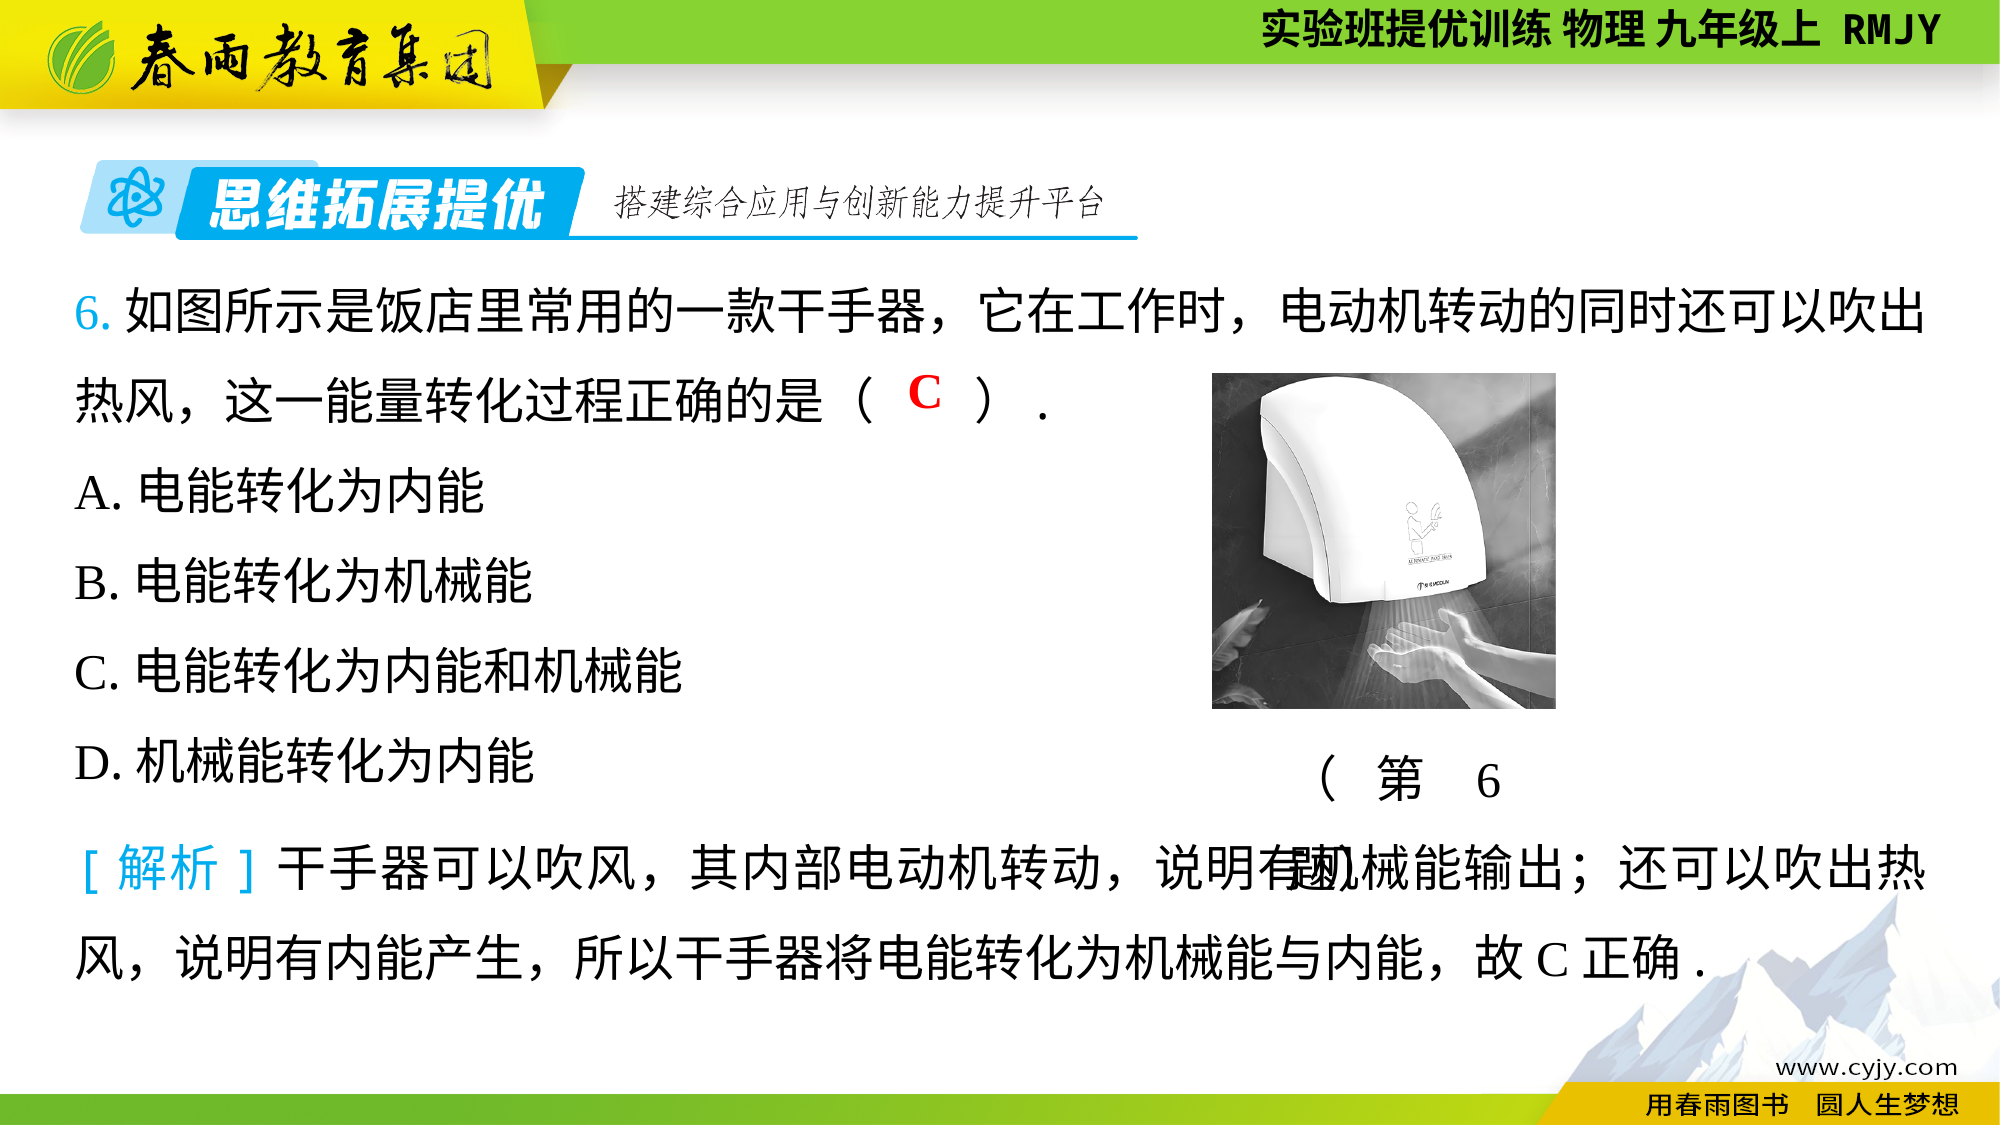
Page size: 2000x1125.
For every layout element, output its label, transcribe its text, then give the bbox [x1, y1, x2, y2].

list 6.如图所示是饭店里常用的一款干手器，它在工作时，电动机转动的同时还可以吹出热风，这一能量转化过程正确的是（ ）. A.电能转化为内能 B.电能转化为机械能 C.电能转化为内能和机械能 D.机械能转化为内能 [59, 241, 1944, 791]
text_box （第6题） [1272, 717, 1528, 798]
text_box C [892, 350, 959, 426]
picture [0, 0, 2000, 1125]
text_box [解析]干手器可以吹风，其内部电动机转动，说明有机械能输出；还可以吹出热风，说明有内能产生，所以干手器将电能转化为机械能与内能，故C正确. [59, 798, 1944, 994]
